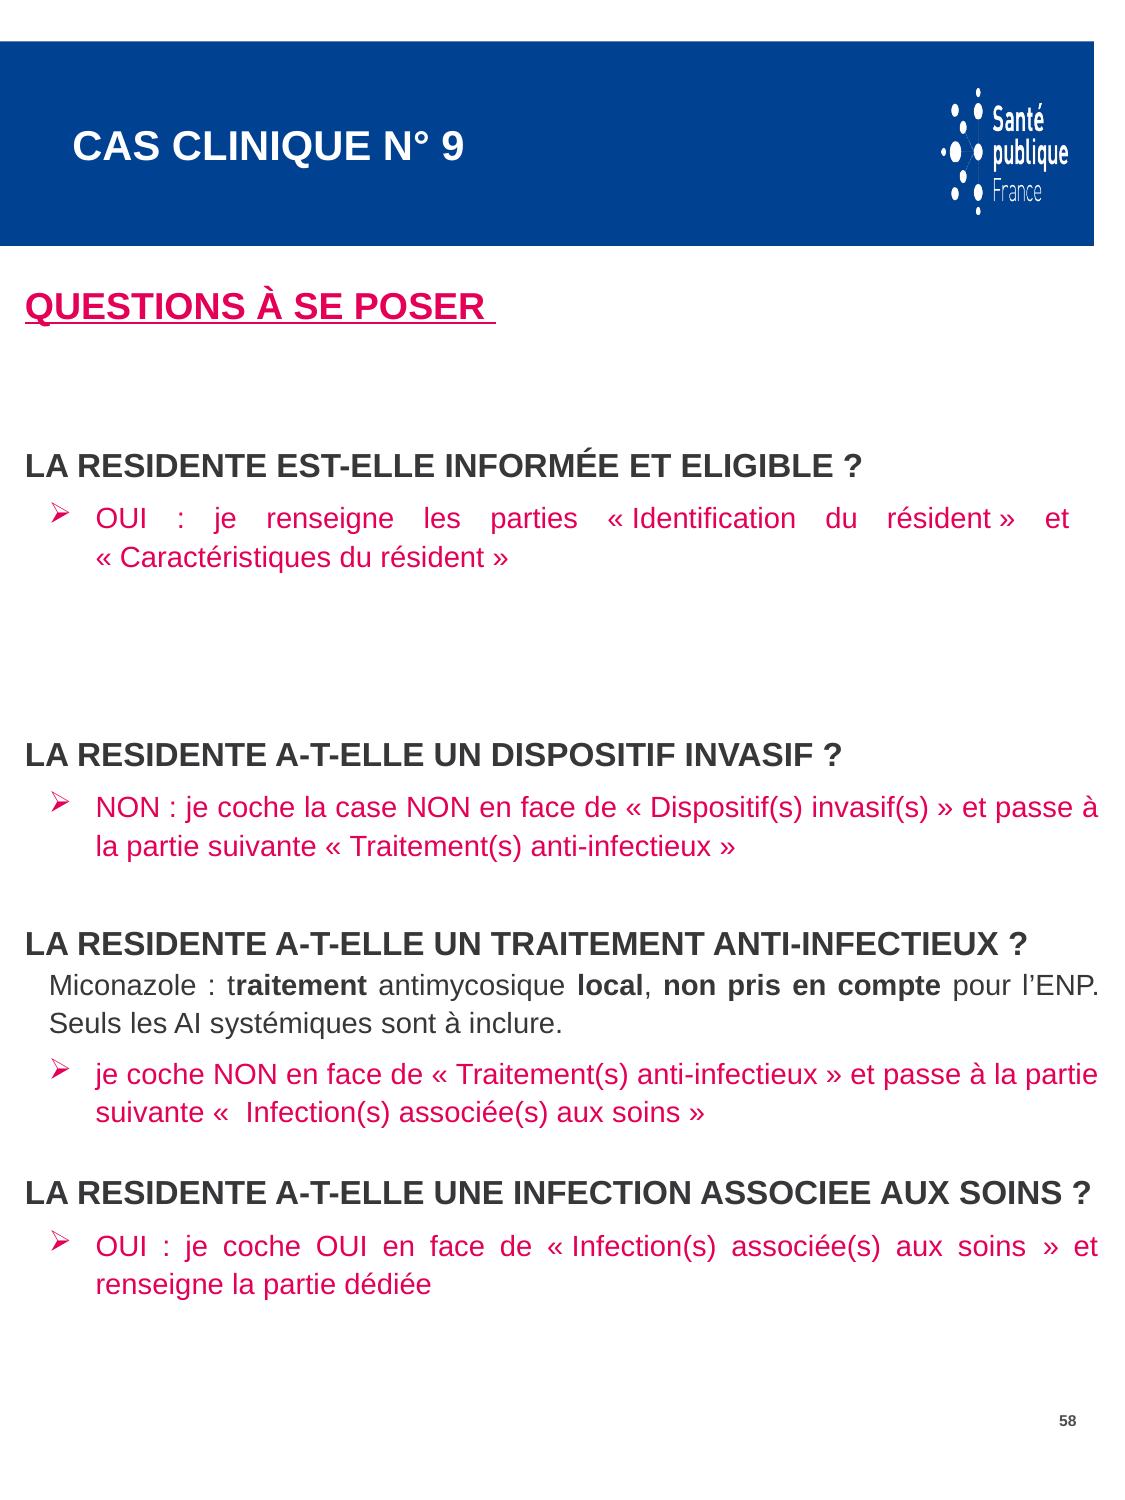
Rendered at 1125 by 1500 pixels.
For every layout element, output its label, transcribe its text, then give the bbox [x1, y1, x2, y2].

list Questions à se poser LA ResidentE Est-ELLE informéE et eligible ? OUI : je renseigne les parties « Identification du résident » et « Caractéristiques du résident » LA RESIDENTE A-T-ELLE un Dispositif invasif ? NON : je coche la case NON en face de « Dispositif(s) invasif(s) » et passe à la partie suivante « Traitement(s) anti-infectieux » LA RESIDENTE A-T-ELLE UN TRAITEMENT ANTI-INFECTIEUX ? Miconazole : traitement antimycosique local, non pris en compte pour l’ENP. Seuls les AI systémiques sont à inclure. je coche NON en face de « Traitement(s) anti-infectieux » et passe à la partie suivante « Infection(s) associée(s) aux soins » LA RESIDENTE A-T-ELLE UNE INFECTION ASSOCIEE aux soins ? OUI : je coche OUI en face de « Infection(s) associée(s) aux soins » et renseigne la partie dédiée [19, 277, 1106, 1469]
picture [941, 88, 1068, 215]
title Cas clinique N° 9 [66, 41, 908, 246]
